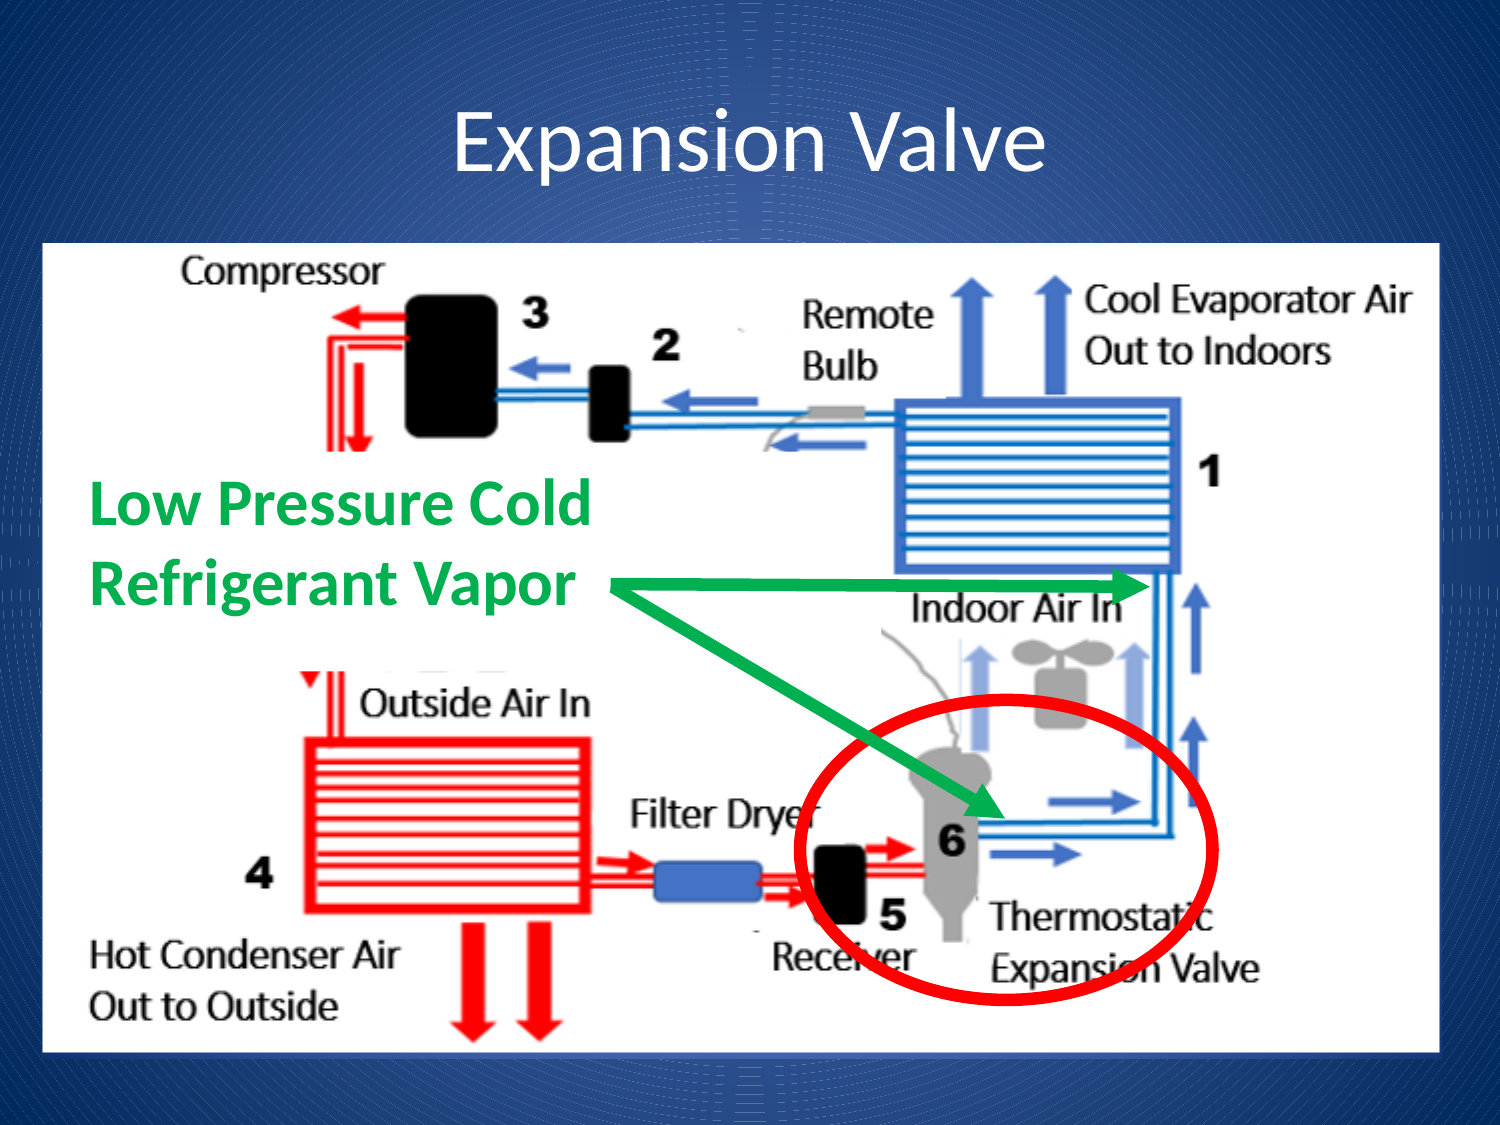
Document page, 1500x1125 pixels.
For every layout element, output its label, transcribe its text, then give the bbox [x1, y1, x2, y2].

title Expansion Valve [0, 40, 1500, 229]
picture [41, 243, 1442, 1059]
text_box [610, 583, 1151, 587]
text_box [612, 595, 1006, 819]
